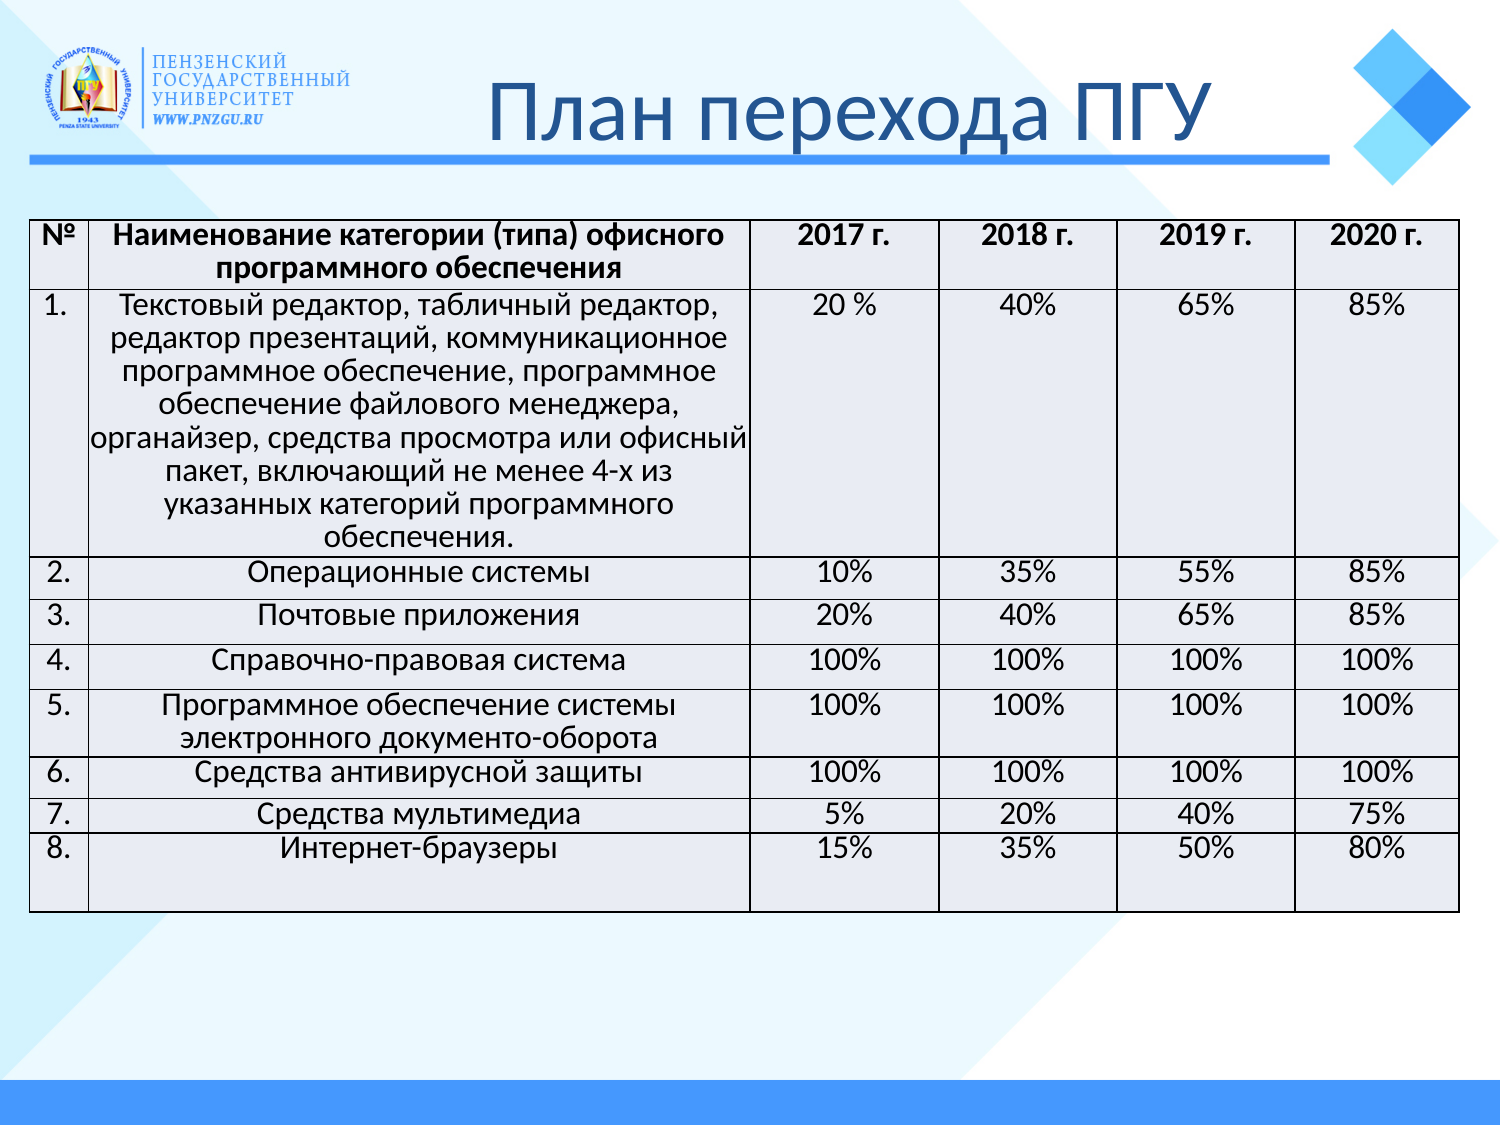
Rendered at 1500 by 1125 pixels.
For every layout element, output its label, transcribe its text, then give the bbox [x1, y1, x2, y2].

table_cell 80% [1296, 834, 1458, 911]
table_cell 20 % [751, 290, 938, 556]
table_cell 85% [1296, 558, 1458, 599]
picture [0, 0, 1500, 1125]
table_cell 55% [1118, 558, 1294, 599]
table_cell 10% [751, 558, 938, 599]
table_cell 40% [940, 290, 1116, 556]
table_cell 100% [1296, 690, 1458, 756]
table_cell 100% [1296, 758, 1458, 798]
table_cell Операционные системы [89, 558, 749, 599]
table_cell 6. [30, 758, 88, 798]
table_cell 35% [940, 558, 1116, 599]
table_cell 20% [940, 799, 1116, 832]
table_cell 100% [751, 758, 938, 798]
table_cell 100% [940, 645, 1116, 689]
table_cell Справочно-правовая система [89, 645, 749, 689]
table_cell 65% [1118, 290, 1294, 556]
table_cell 5. [30, 690, 88, 756]
table_cell 85% [1296, 600, 1458, 644]
table_cell 40% [940, 600, 1116, 644]
table_cell 100% [1118, 758, 1294, 798]
table_header Наименование категории (типа) офисного программного обеспечения [89, 221, 749, 289]
table_cell 100% [1118, 645, 1294, 689]
table_cell 1. [30, 290, 88, 556]
table_header 2018 г. [940, 221, 1116, 289]
table_cell 4. [30, 645, 88, 689]
table_cell Средства антивирусной защиты [89, 758, 749, 798]
table_cell 100% [940, 690, 1116, 756]
table_cell 100% [1118, 690, 1294, 756]
table_cell 15% [751, 834, 938, 911]
table_cell Интернет-браузеры [89, 834, 749, 911]
table_cell Текстовый редактор, табличный редактор, редактор презентаций, коммуникационное программное обеспечение, программное обеспечение файлового менеджера, органайзер, средства просмотра или офисный пакет, включающий не менее 4-х из указанных категорий программного обеспечения. [89, 290, 749, 556]
table_cell 8. [30, 834, 88, 911]
table_cell 20% [751, 600, 938, 644]
table_cell 3. [30, 600, 88, 644]
table_header № [30, 221, 88, 289]
title План перехода ПГУ [363, 45, 1336, 164]
table_cell 35% [940, 834, 1116, 911]
table_header 2017 г. [751, 221, 938, 289]
table_cell 40% [1118, 799, 1294, 832]
table_cell 7. [30, 799, 88, 832]
table_cell 100% [751, 645, 938, 689]
table_cell 100% [751, 690, 938, 756]
table_cell 2. [30, 558, 88, 599]
table_cell 100% [1296, 645, 1458, 689]
table_cell 100% [940, 758, 1116, 798]
table_header 2020 г. [1296, 221, 1458, 289]
table_cell 75% [1296, 799, 1458, 832]
table_header 2019 г. [1118, 221, 1294, 289]
table_cell 50% [1118, 834, 1294, 911]
table_cell 5% [751, 799, 938, 832]
table_cell Средства мультимедиа [89, 799, 749, 832]
table_cell 85% [1296, 290, 1458, 556]
table_cell Почтовые приложения [89, 600, 749, 644]
table_cell 65% [1118, 600, 1294, 644]
table_cell Программное обеспечение системы электронного документо-оборота [89, 690, 749, 756]
